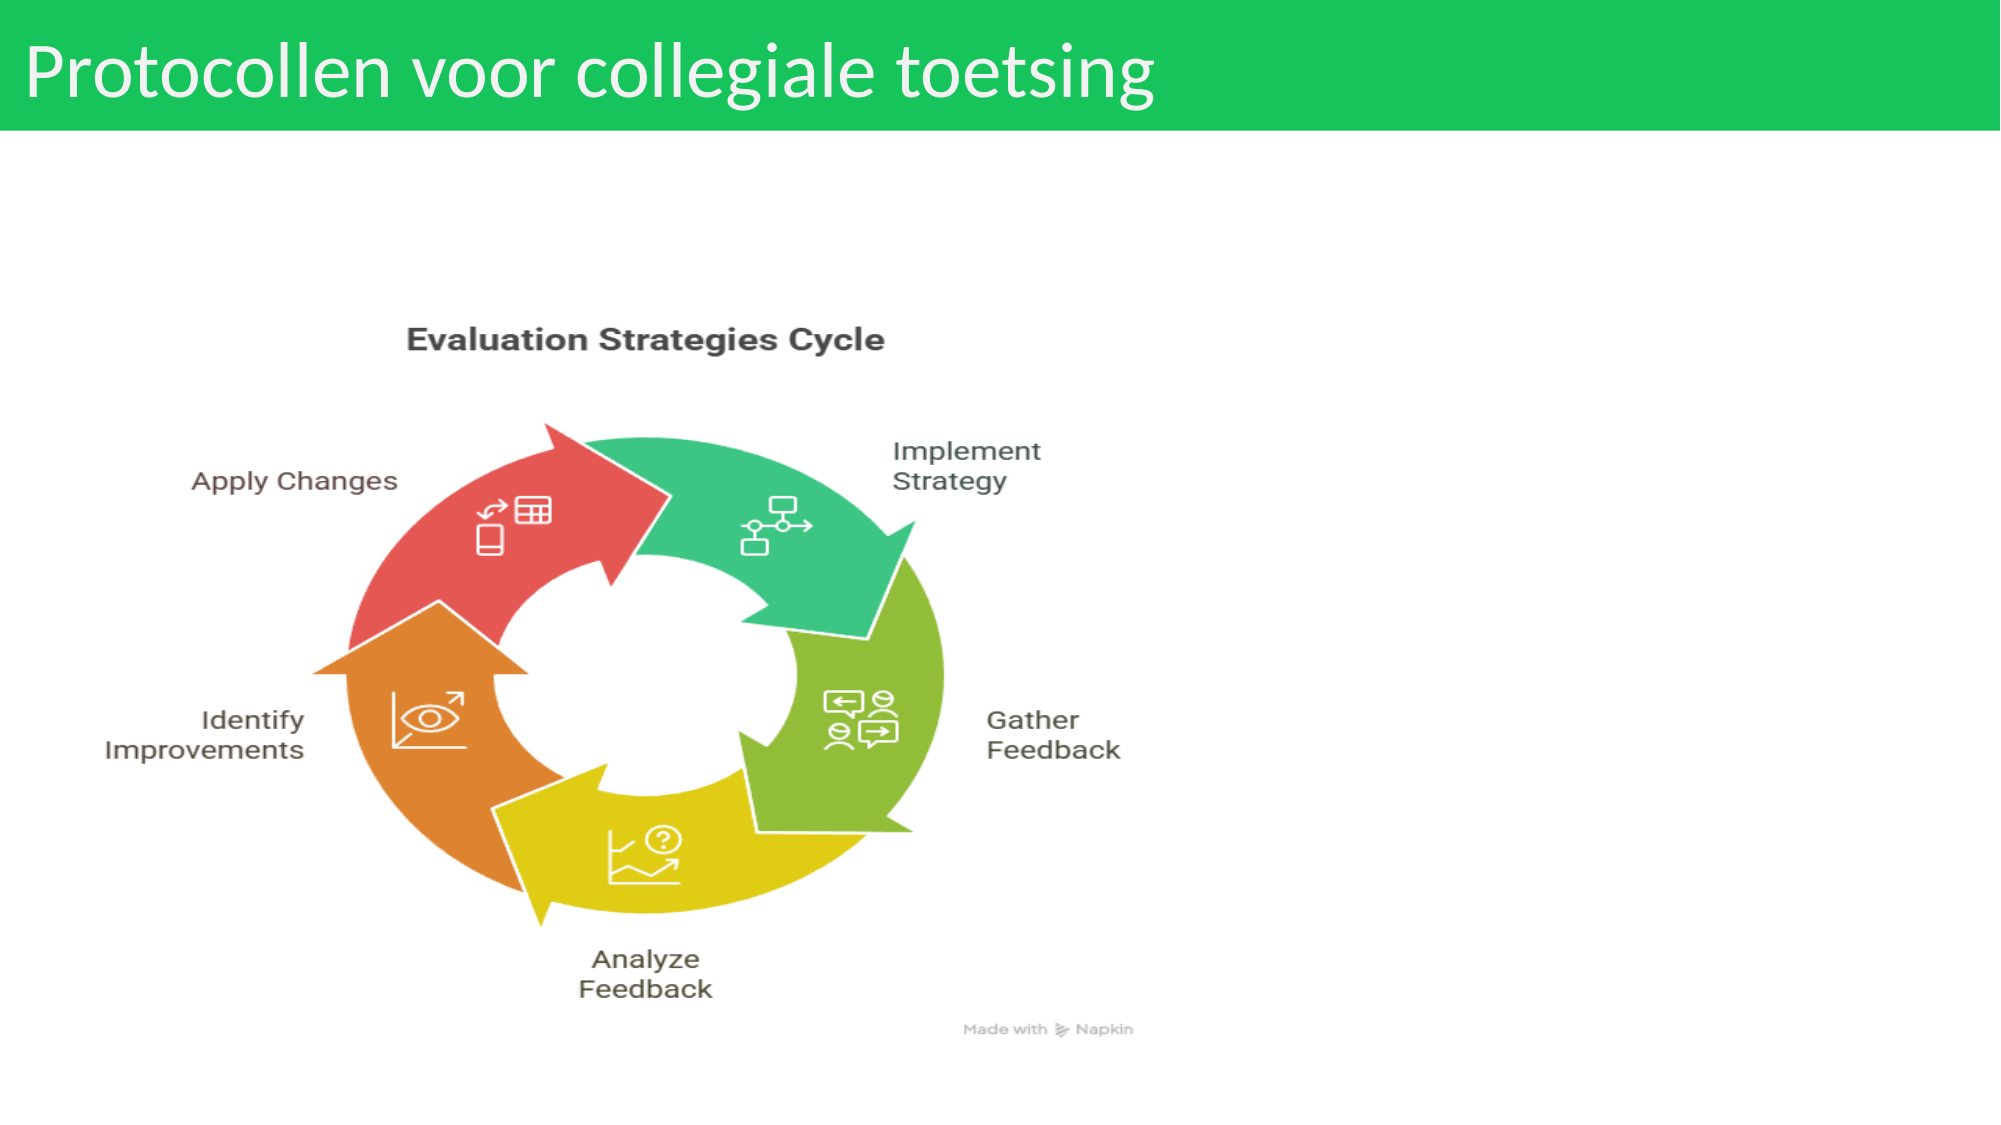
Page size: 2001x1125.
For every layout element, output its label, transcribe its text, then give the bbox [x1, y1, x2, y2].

picture [63, 257, 1171, 1065]
title Protocollen voor collegiale toetsing [16, 13, 1976, 131]
